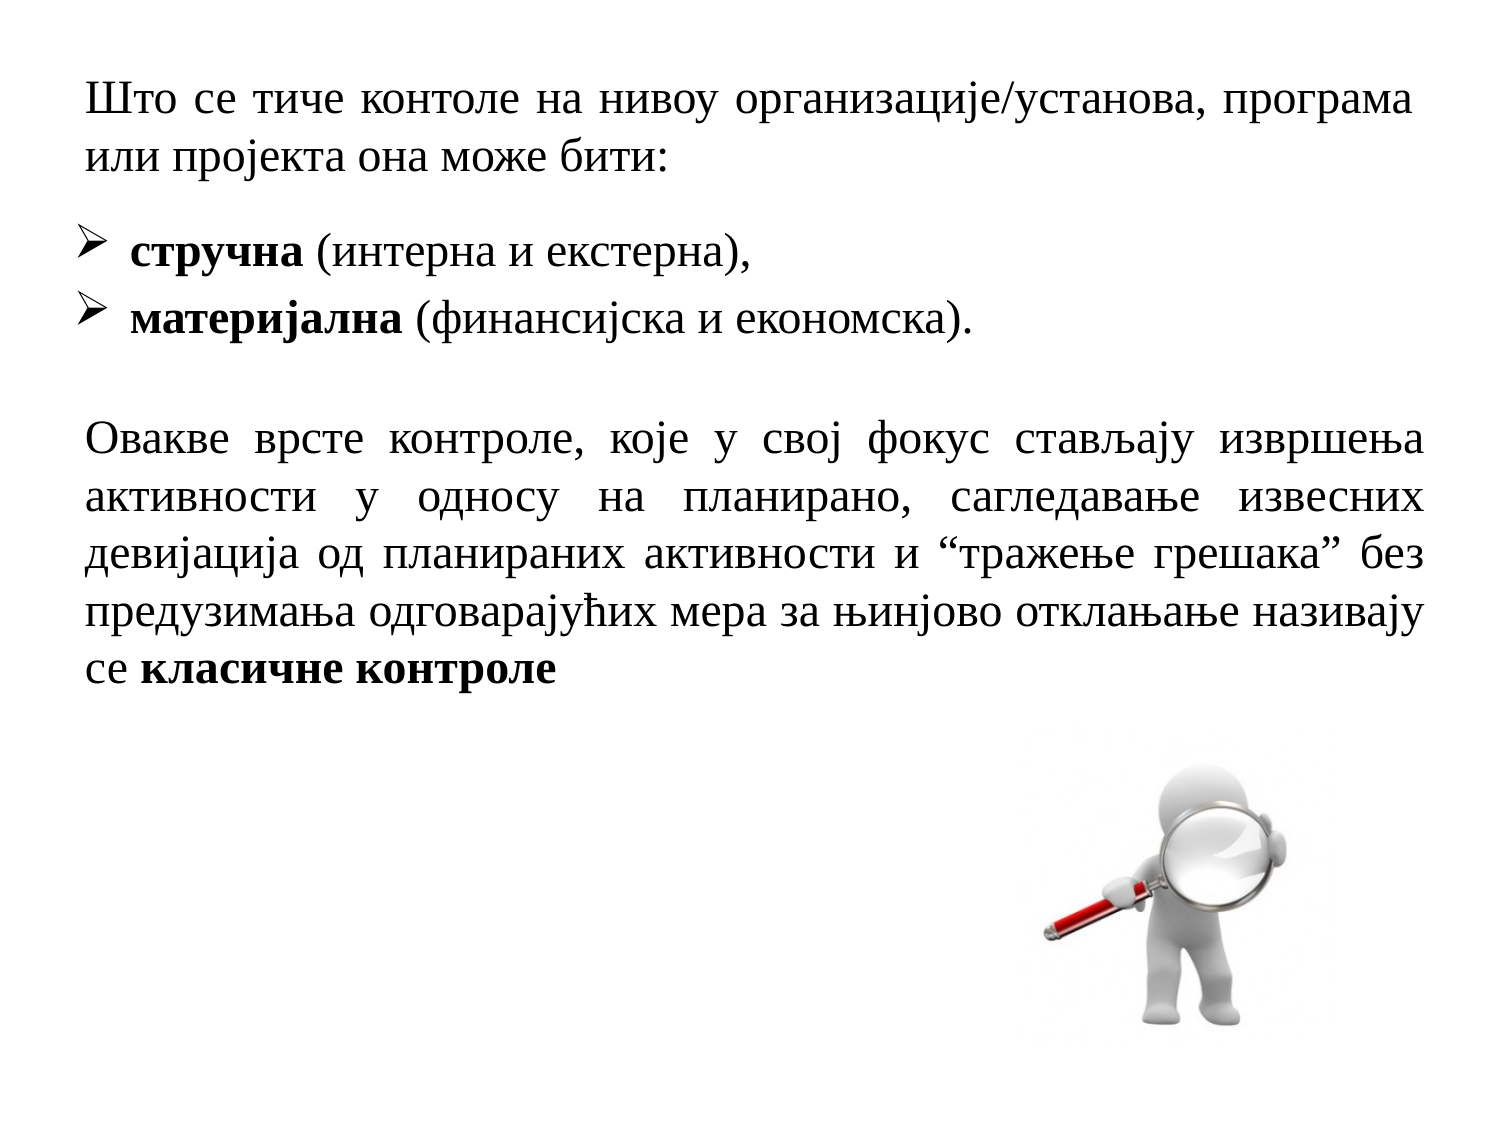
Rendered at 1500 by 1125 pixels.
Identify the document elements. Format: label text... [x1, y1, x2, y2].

text_box Овакве врсте контроле, које у свој фокус стављају извршења активности у односу на планирано, сагледавање извесних девијација од планираних активности и “тражење грешака” без предузимања одговарајућих мера за њинјово отклањање називају се класичне контроле [70, 398, 1442, 701]
list стручна (интерна и екстерна), материјална (финансијска и економска). [58, 210, 1409, 387]
picture [1019, 726, 1337, 1044]
text_box Што се тиче контоле на нивоу организације/установа, програма или пројекта она може бити: [70, 58, 1430, 189]
